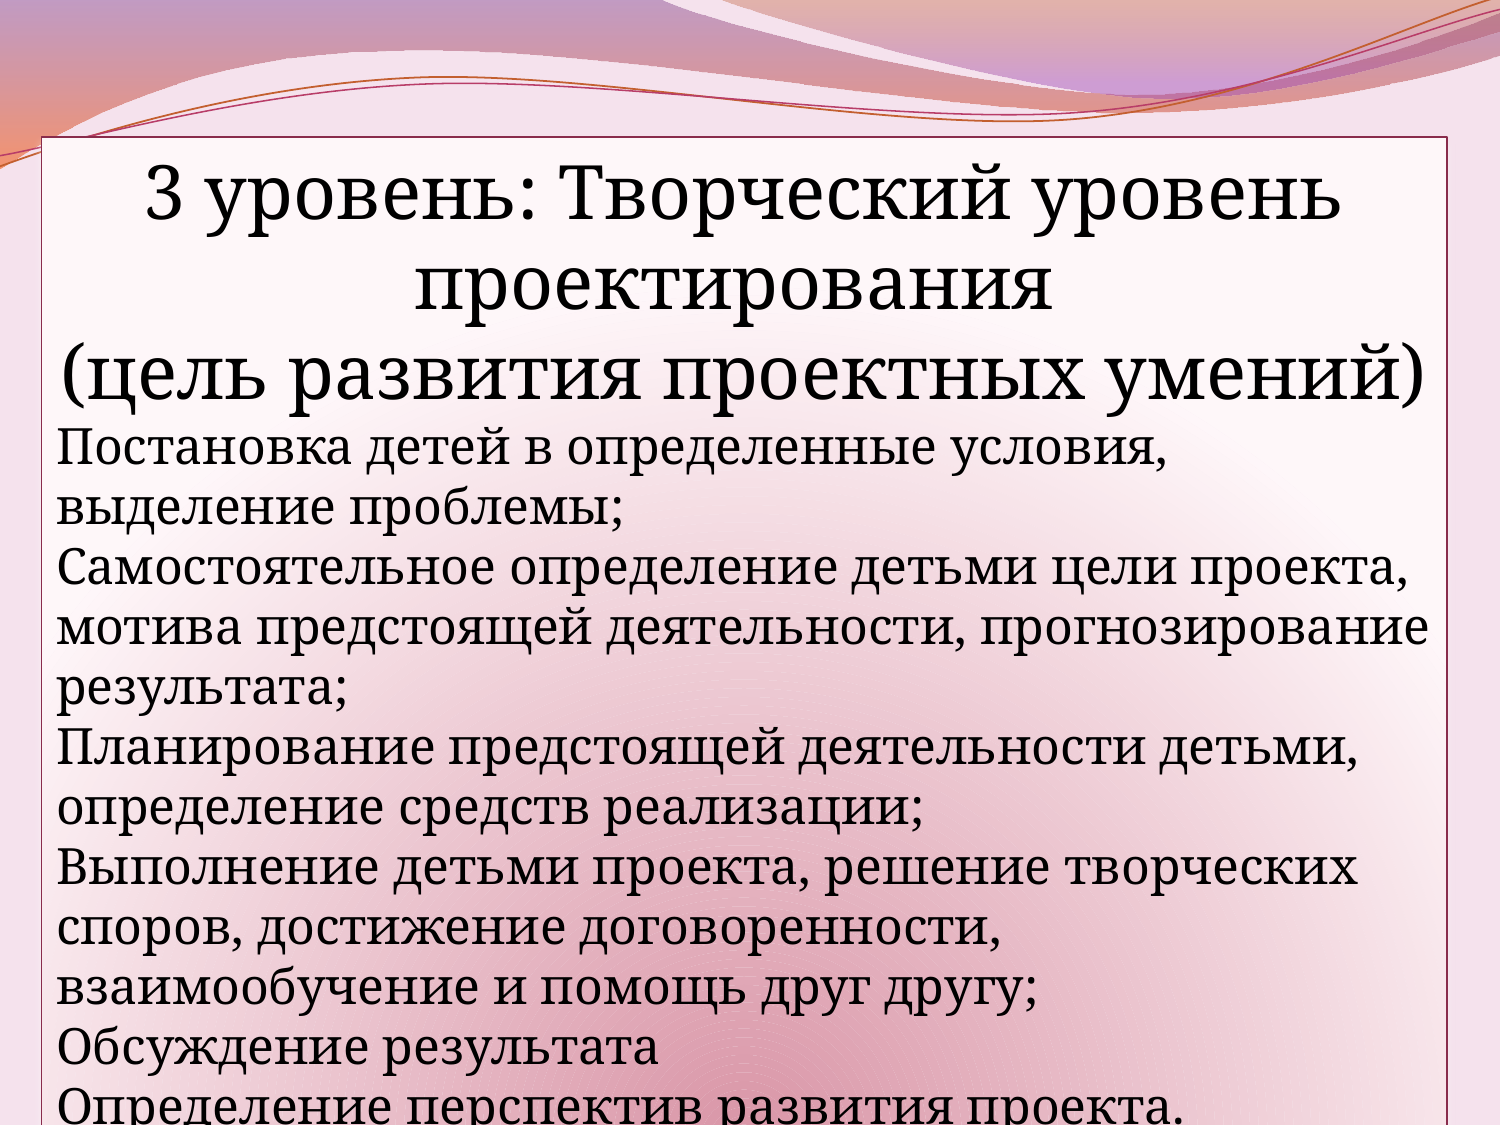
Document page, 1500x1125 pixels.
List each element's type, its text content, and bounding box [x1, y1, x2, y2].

text_box 3 уровень: Творческий уровень проектирования (цель развития проектных умений) Постановка детей в определенные условия, выделение проблемы; Самостоятельное определение детьми цели проекта, мотива предстоящей деятельности, прогнозирование результата; Планирование предстоящей деятельности детьми, определение средств реализации; Выполнение детьми проекта, решение творческих споров, достижение договоренности, взаимообучение и помощь друг другу; Обсуждение результата Определение перспектив развития проекта. [41, 136, 1448, 1125]
